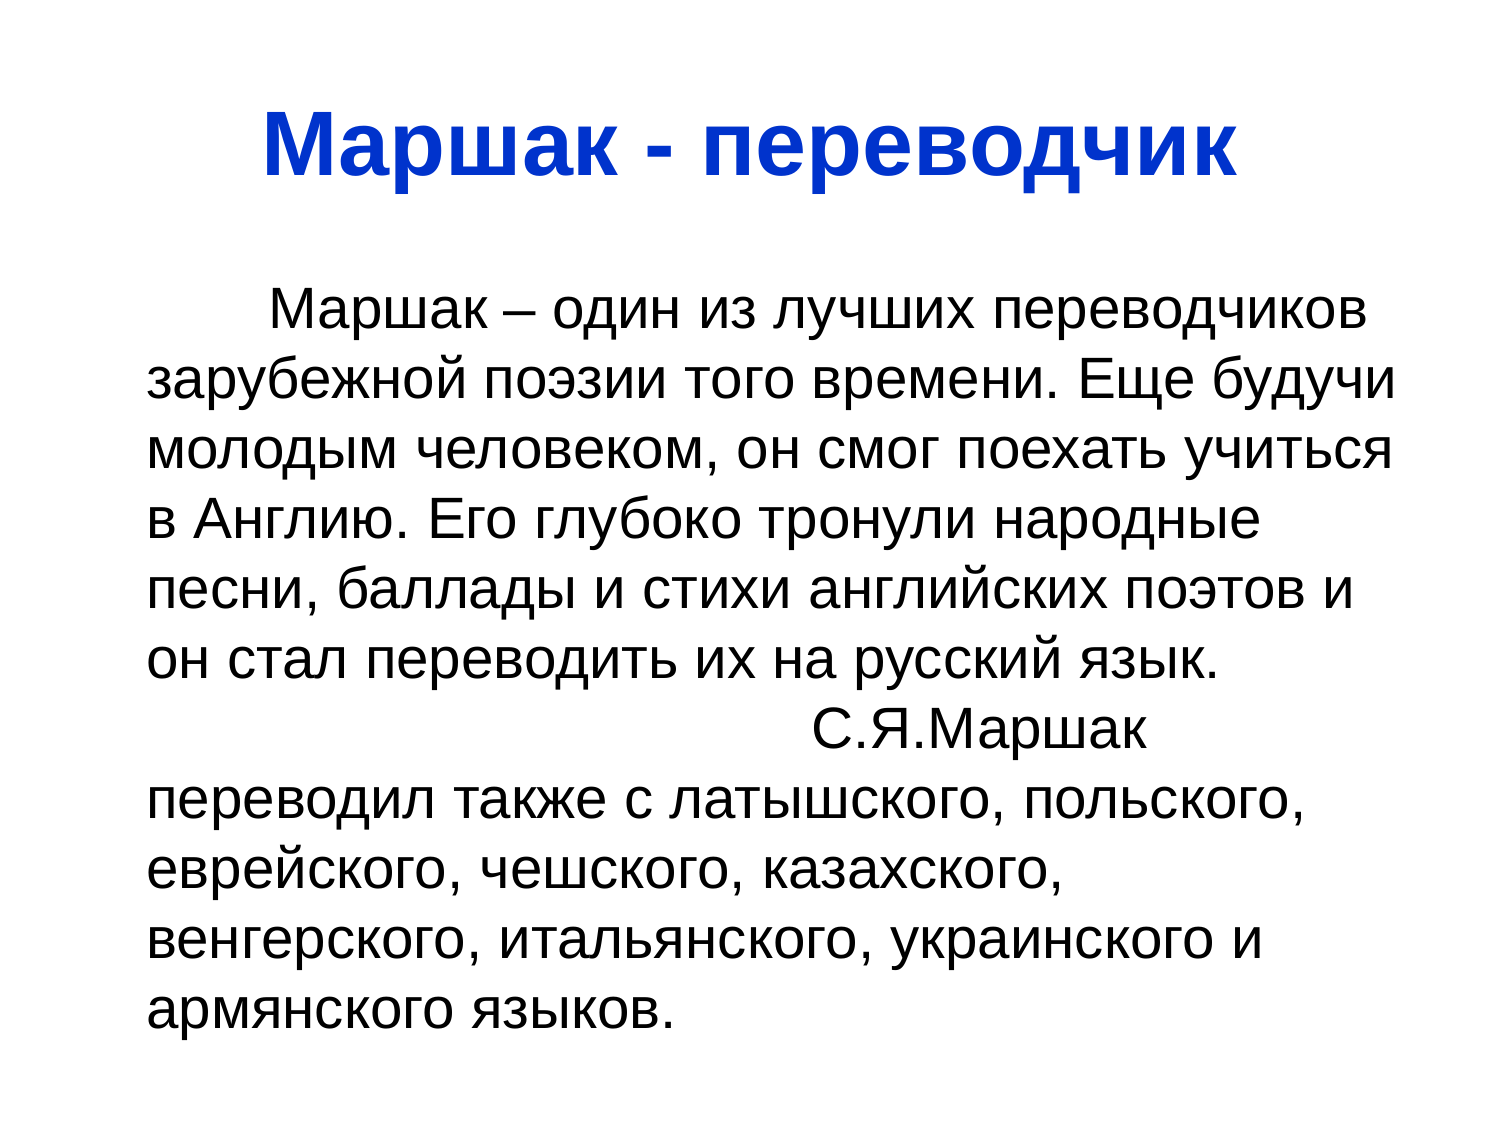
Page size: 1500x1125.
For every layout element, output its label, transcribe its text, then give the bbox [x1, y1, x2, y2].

list Маршак – один из лучших переводчиков зарубежной поэзии того времени. Еще будучи молодым человеком, он смог поехать учиться в Англию. Его глубоко тронули народные песни, баллады и стихи английских поэтов и он стал переводить их на русский язык. С.Я.Маршак переводил также с латышского, польского, еврейского, чешского, казахского, венгерского, итальянского, украинского и армянского языков. [74, 262, 1426, 1006]
title Маршак - переводчик [74, 44, 1426, 233]
